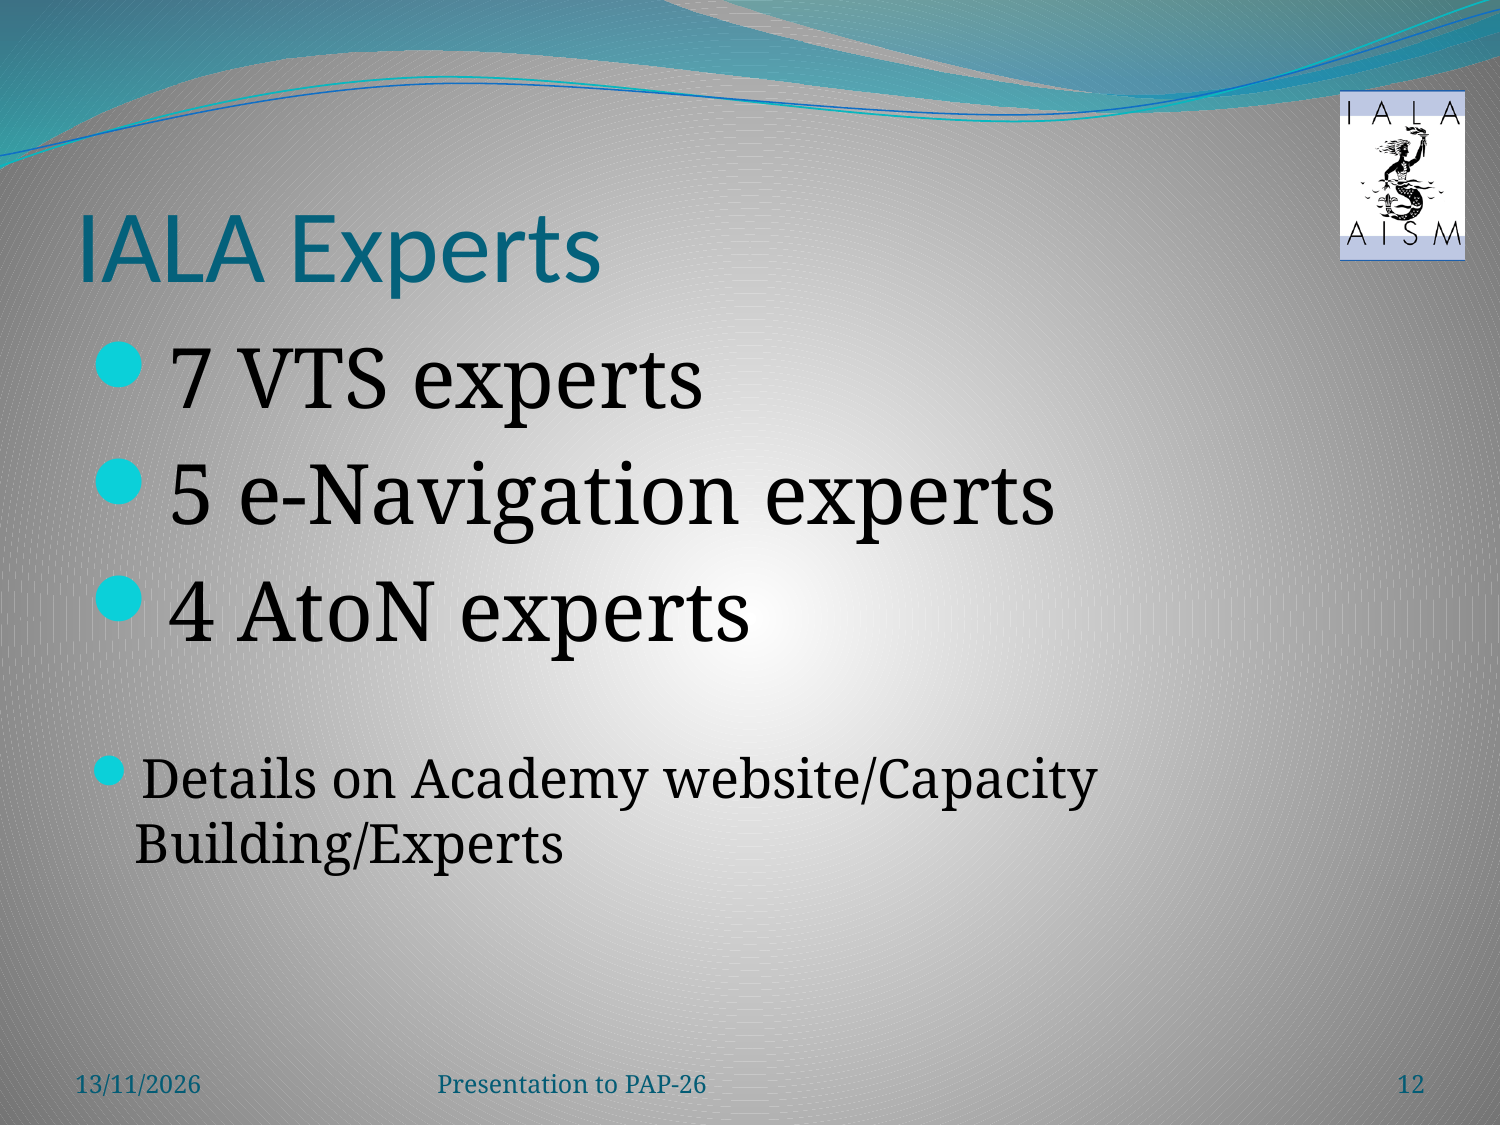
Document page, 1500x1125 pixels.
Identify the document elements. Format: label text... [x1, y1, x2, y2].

slide_number 12 [1299, 1042, 1425, 1103]
footer Presentation to PAP-26 [437, 1042, 988, 1103]
title IALA Experts [75, 115, 1425, 303]
picture [1340, 90, 1465, 261]
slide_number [75, 1042, 425, 1103]
list 7 VTS experts 5 e-Navigation experts 4 AtoN experts Details on Academy website/Capacity Building/Experts [75, 317, 1425, 1038]
